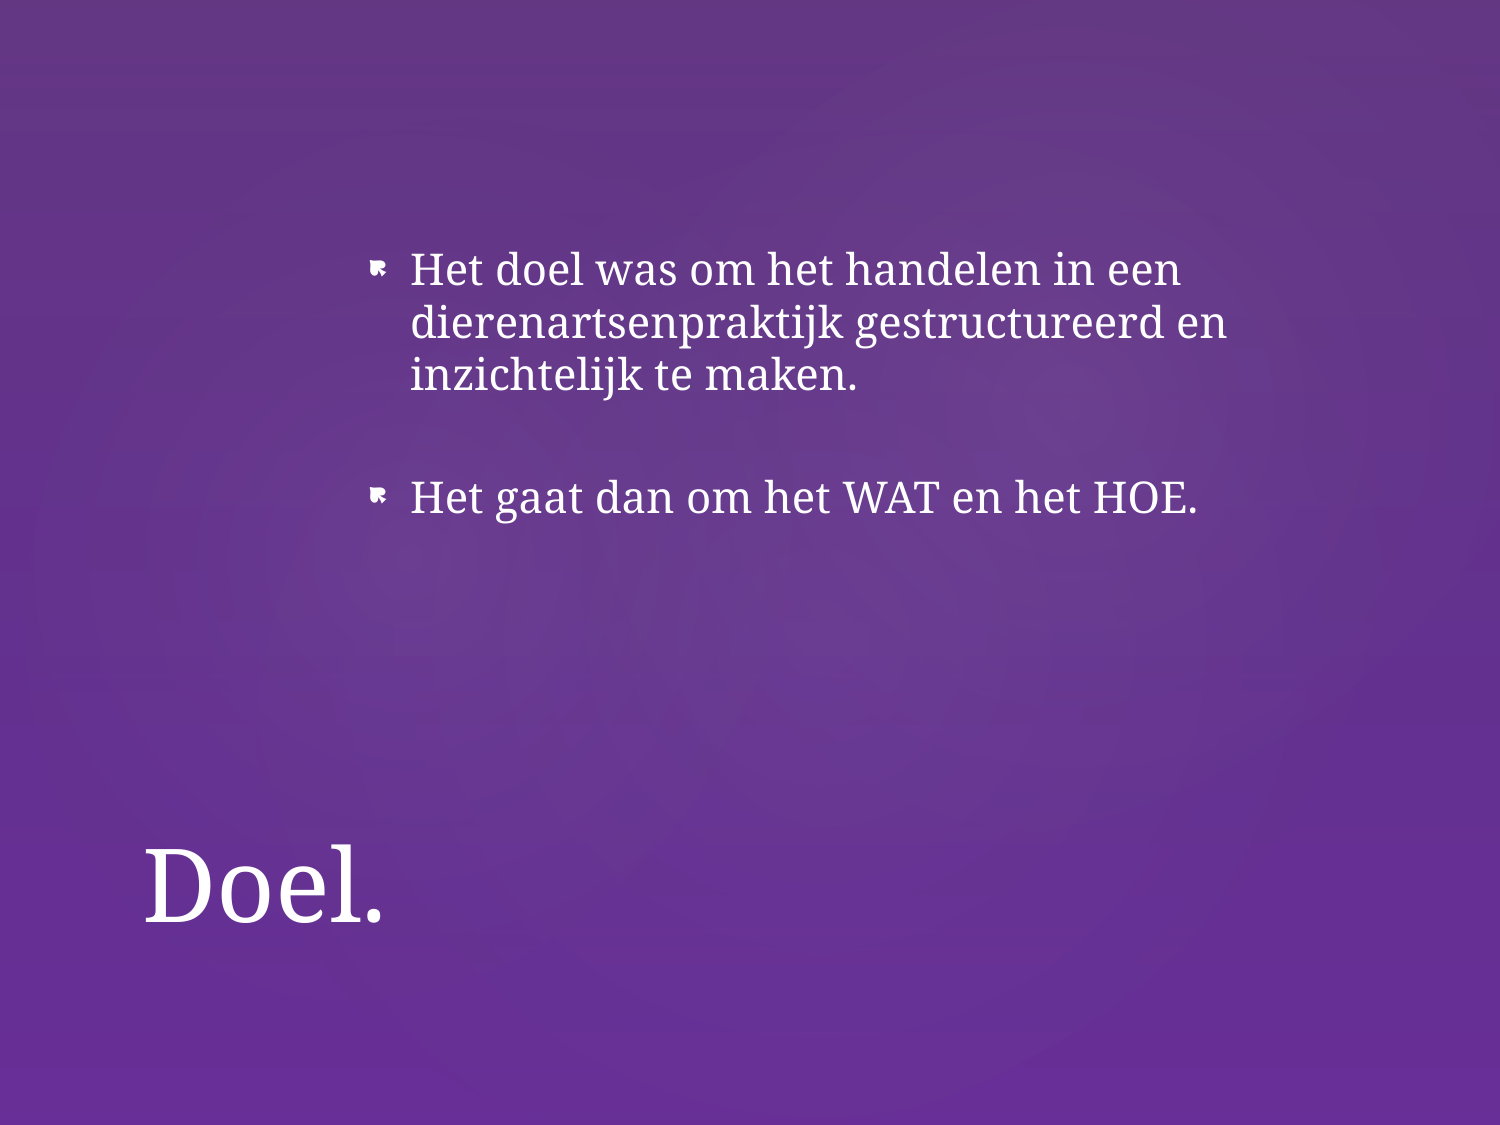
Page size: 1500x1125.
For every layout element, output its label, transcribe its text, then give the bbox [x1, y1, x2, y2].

title Doel. [127, 800, 1365, 950]
list Het doel was om het handelen in een dierenartsenpraktijk gestructureerd en inzichtelijk te maken. Het gaat dan om het WAT en het HOE. [350, 112, 1350, 713]
